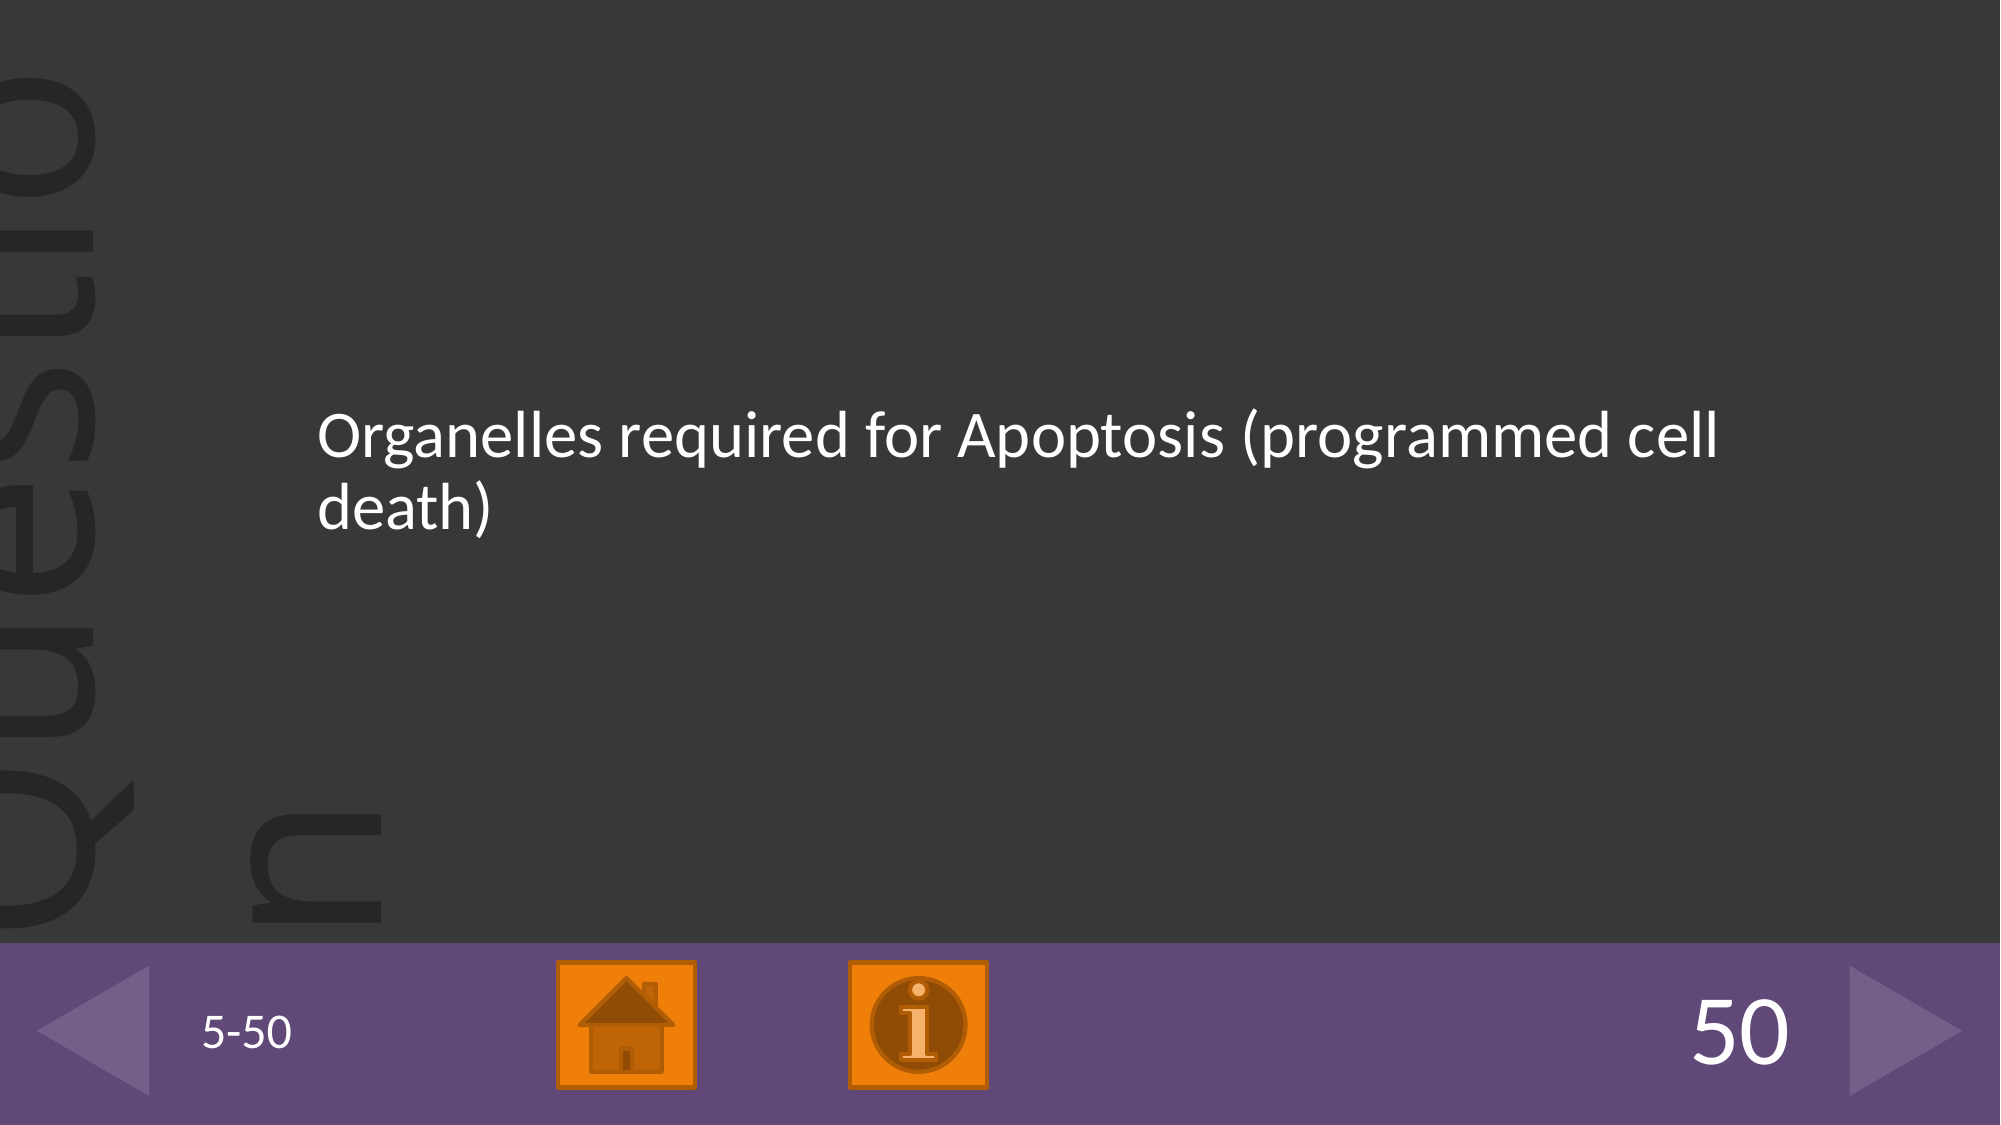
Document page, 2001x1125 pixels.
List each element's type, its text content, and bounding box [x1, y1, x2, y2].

title 5-50 [185, 967, 1494, 1097]
text_box [556, 960, 697, 1090]
list Organelles required for Apoptosis (programmed cell death) [302, 307, 1760, 636]
text_box [848, 960, 989, 1090]
list 50 [1494, 967, 1806, 1097]
